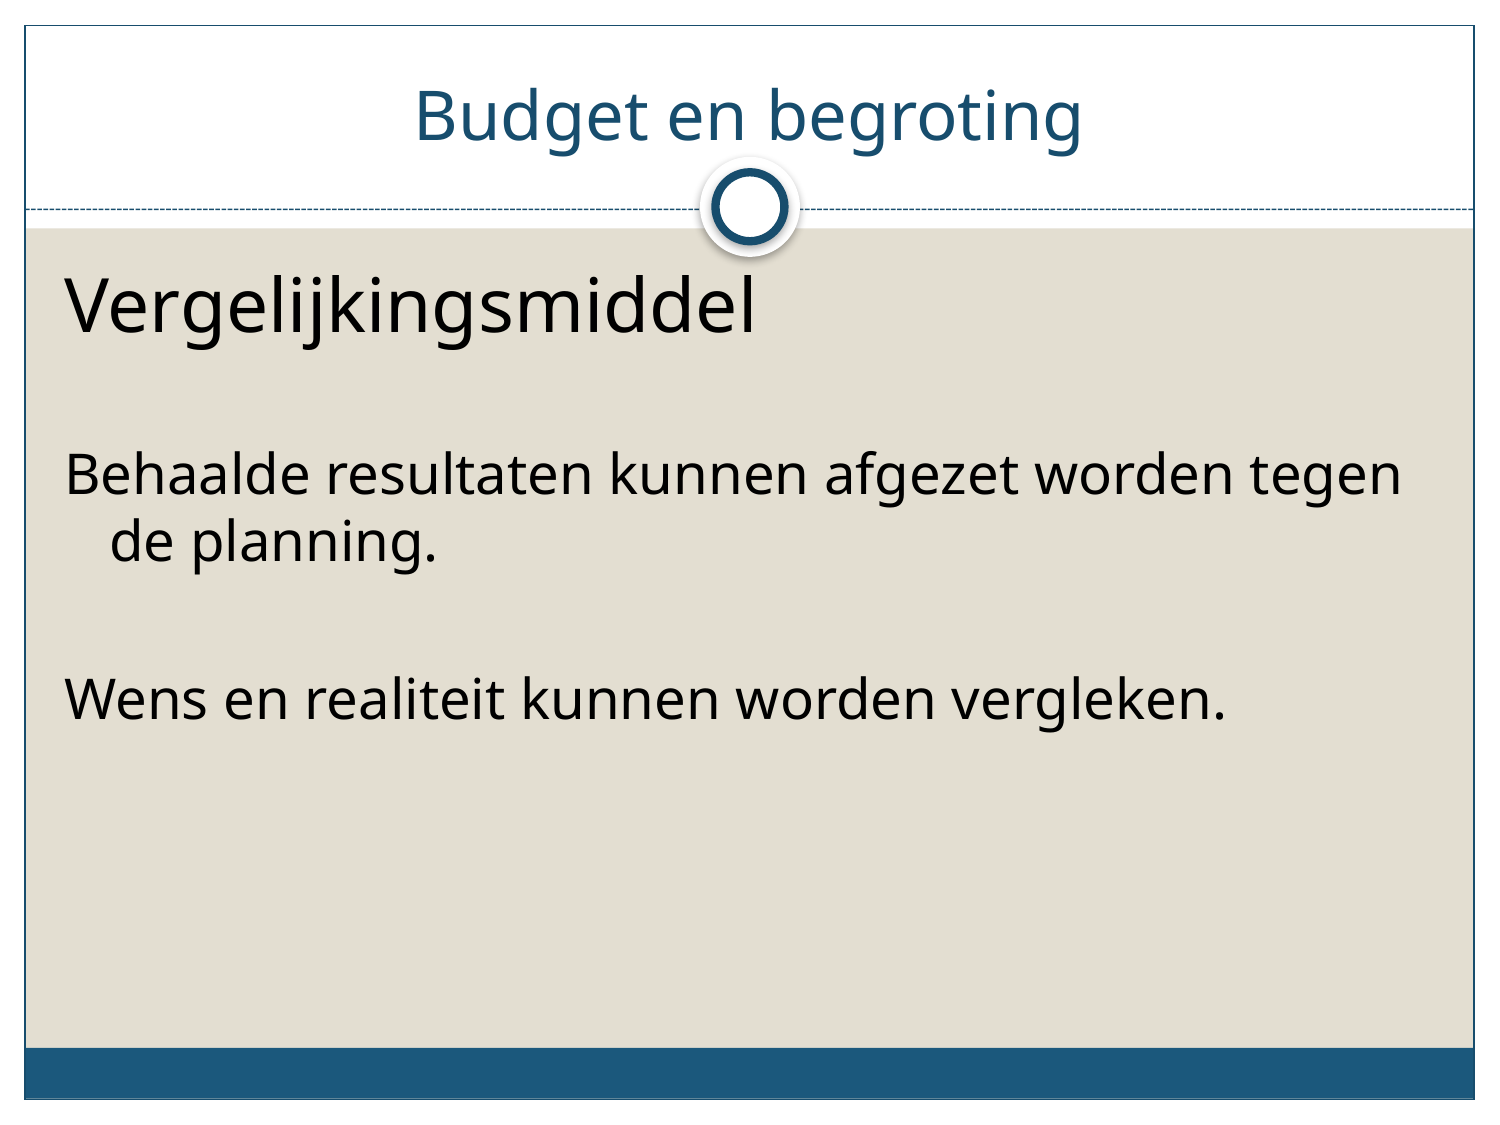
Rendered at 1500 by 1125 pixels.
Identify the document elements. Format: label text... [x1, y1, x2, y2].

list Vergelijkingsmiddel Behaalde resultaten kunnen afgezet worden tegen de planning. Wens en realiteit kunnen worden vergleken. [49, 250, 1445, 1001]
title Budget en begroting [49, 37, 1450, 162]
